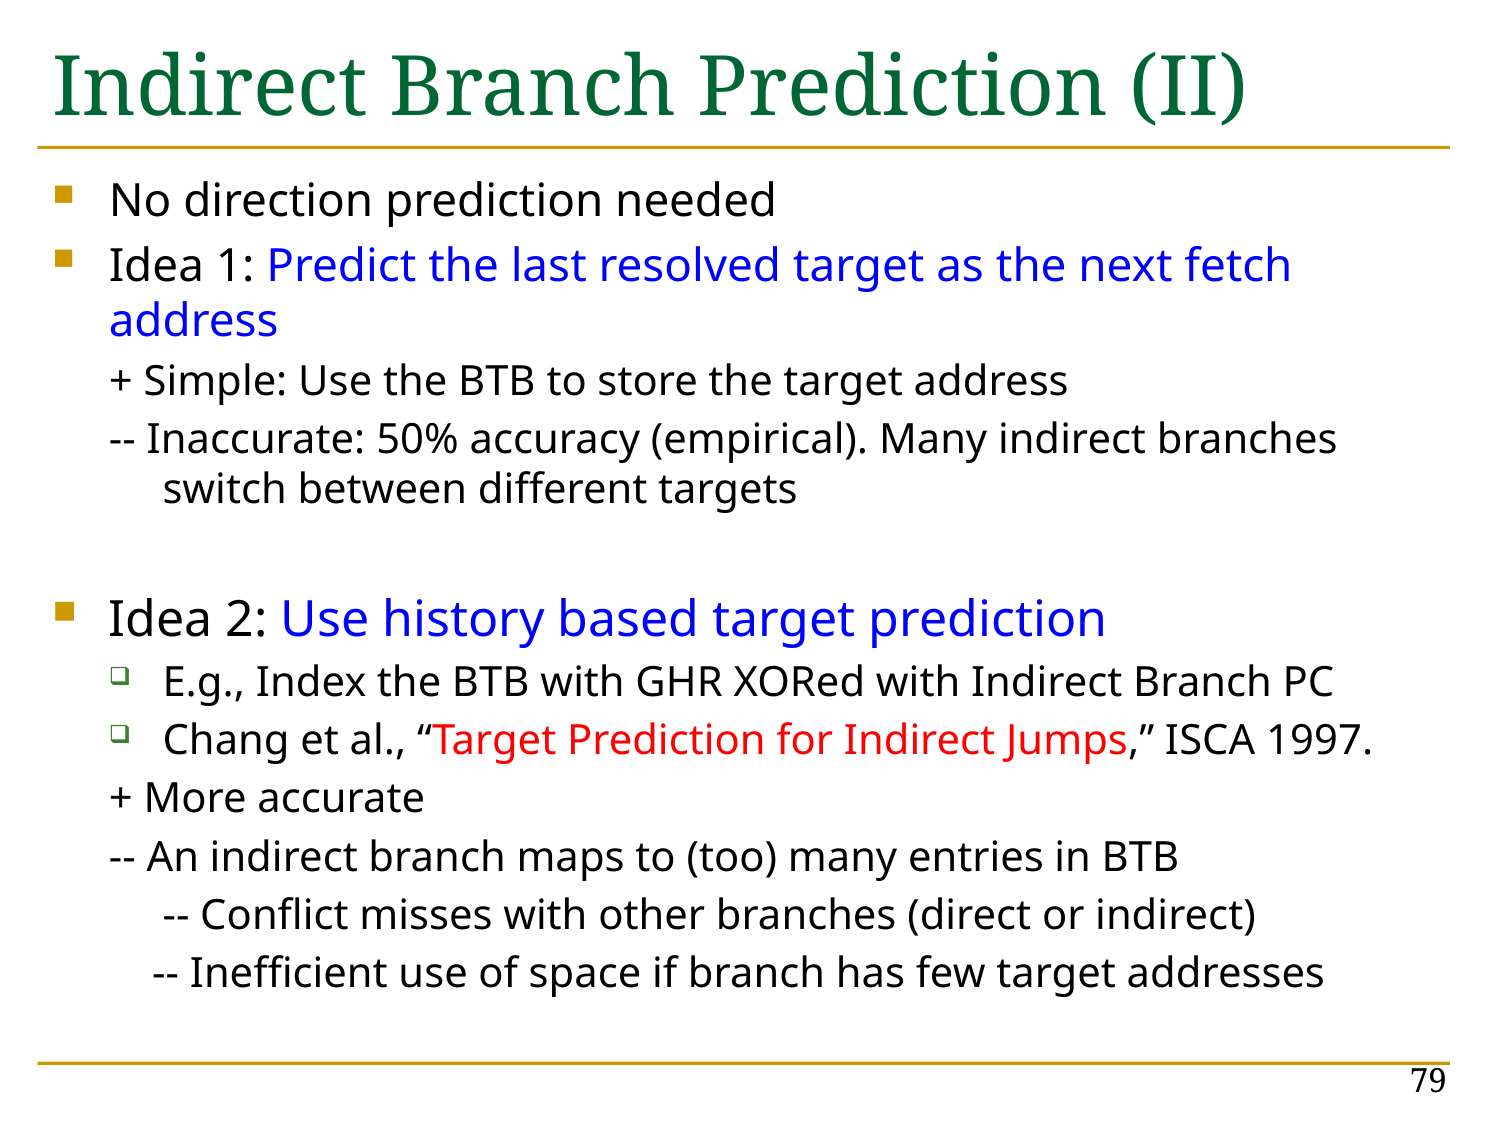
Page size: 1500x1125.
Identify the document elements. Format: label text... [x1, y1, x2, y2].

title Indirect Branch Prediction (II) [37, 24, 1450, 163]
list No direction prediction needed Idea 1: Predict the last resolved target as the next fetch address + Simple: Use the BTB to store the target address -- Inaccurate: 50% accuracy (empirical). Many indirect branches switch between different targets Idea 2: Use history based target prediction E.g., Index the BTB with GHR XORed with Indirect Branch PC Chang et al., “Target Prediction for Indirect Jumps,” ISCA 1997. + More accurate -- An indirect branch maps to (too) many entries in BTB -- Conflict misses with other branches (direct or indirect) -- Inefficient use of space if branch has few target addresses [37, 163, 1450, 1016]
slide_number 79 [1111, 1036, 1462, 1112]
